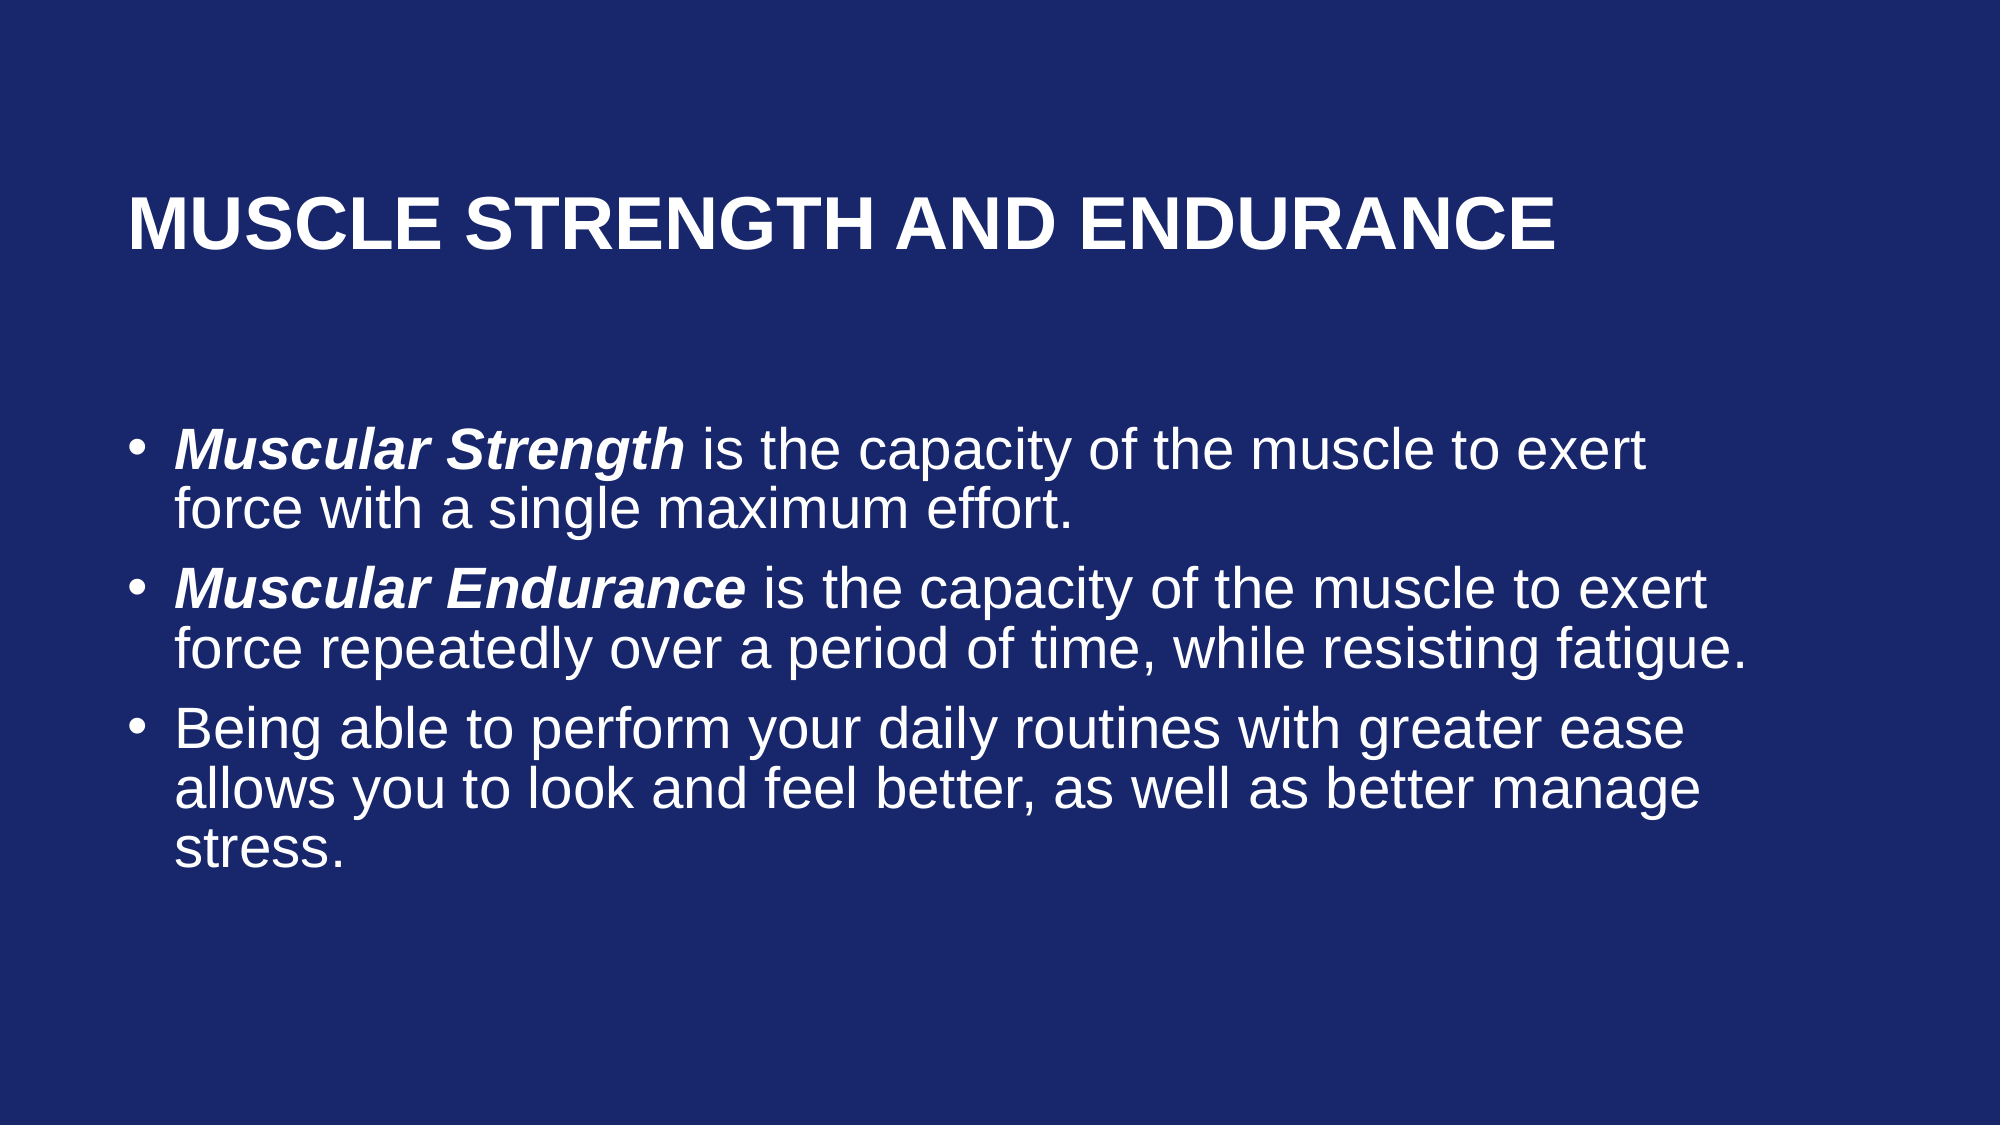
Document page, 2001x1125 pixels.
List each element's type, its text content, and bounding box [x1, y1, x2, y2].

title Muscle Strength and Endurance [112, 99, 1775, 339]
list Muscular Strength is the capacity of the muscle to exert force with a single maximum effort. Muscular Endurance is the capacity of the muscle to exert force repeatedly over a period of time, while resisting fatigue. Being able to perform your daily routines with greater ease allows you to look and feel better, as well as better manage stress. [112, 351, 1775, 950]
